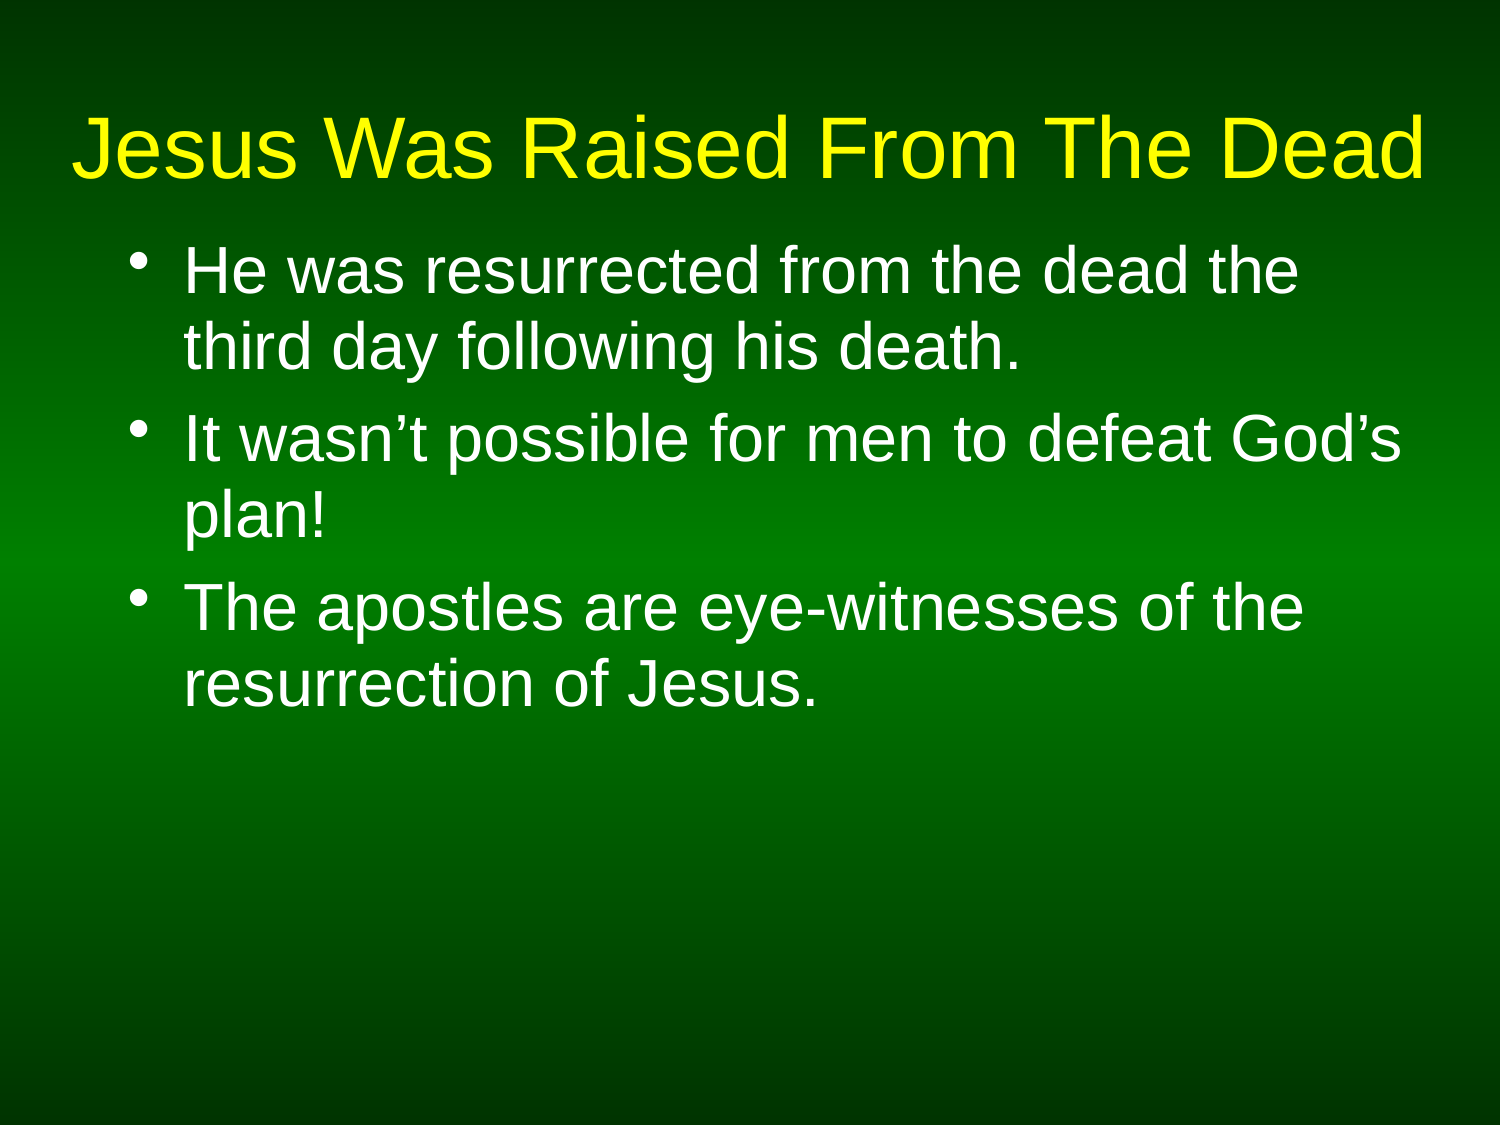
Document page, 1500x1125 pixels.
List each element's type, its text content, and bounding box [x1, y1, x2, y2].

title Jesus Was Raised From The Dead [37, 50, 1463, 238]
list He was resurrected from the dead the third day following his death. It wasn’t possible for men to defeat God’s plan! The apostles are eye-witnesses of the resurrection of Jesus. [112, 224, 1463, 1125]
